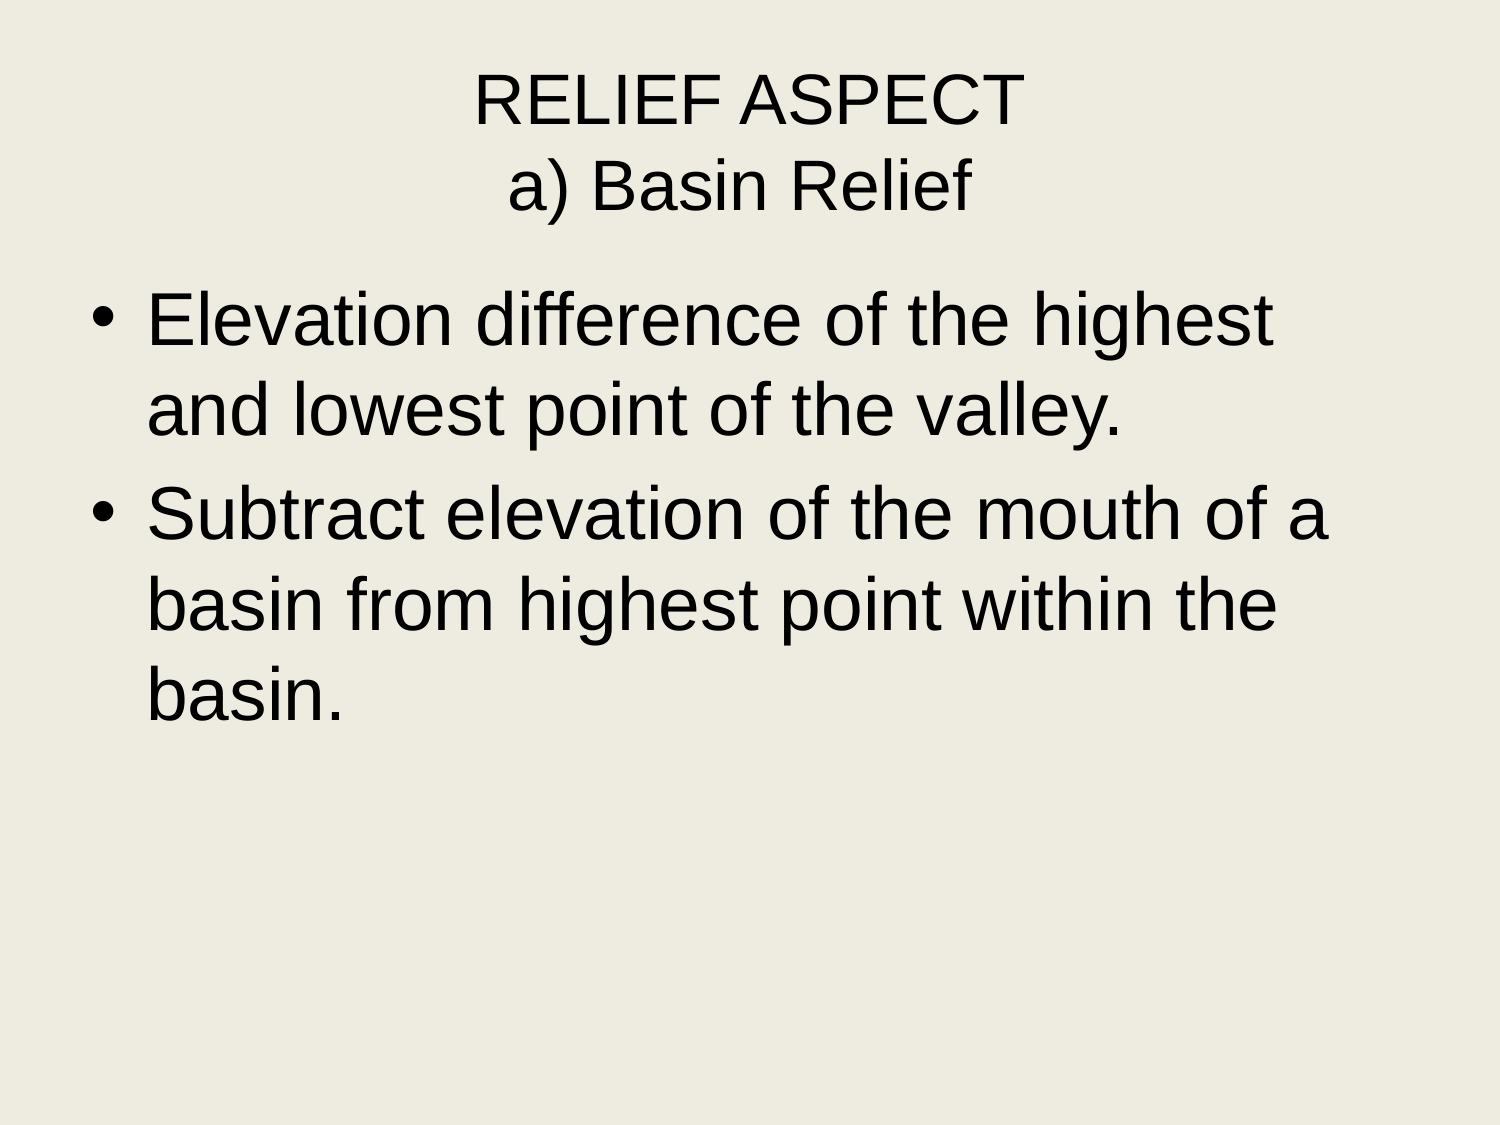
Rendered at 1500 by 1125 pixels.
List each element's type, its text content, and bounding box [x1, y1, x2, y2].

list Elevation difference of the highest and lowest point of the valley. Subtract elevation of the mouth of a basin from highest point within the basin. [75, 262, 1425, 1005]
title RELIEF ASPECT a) Basin Relief [75, 45, 1425, 233]
